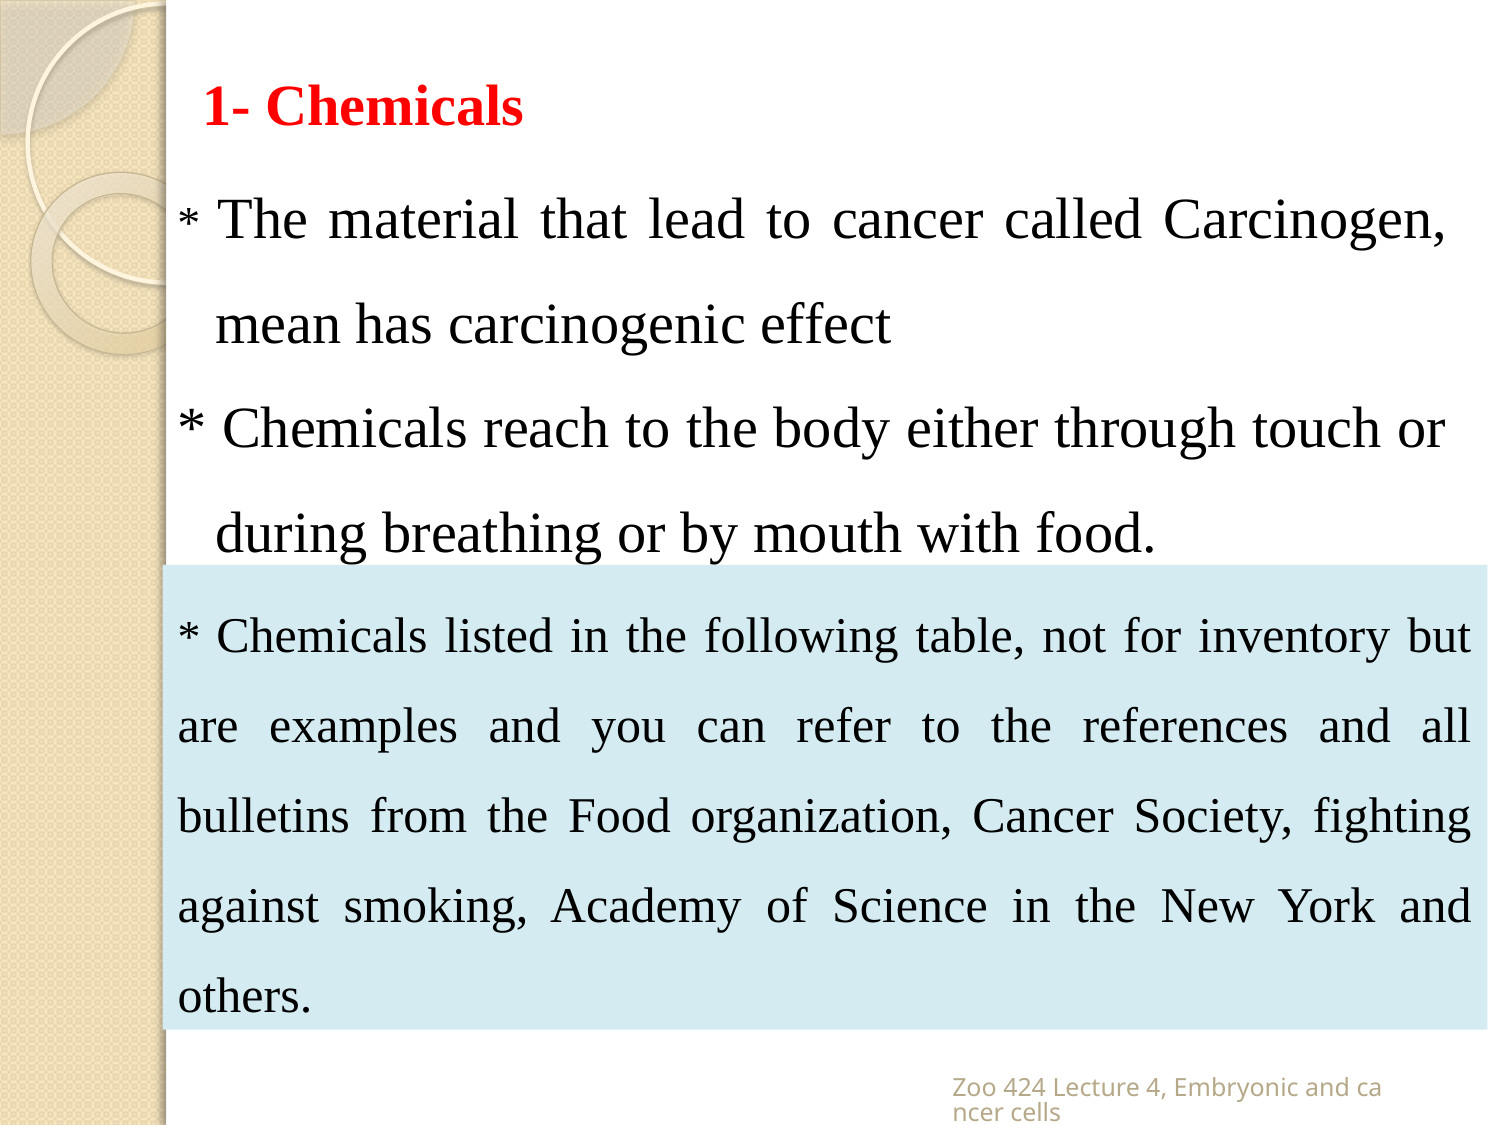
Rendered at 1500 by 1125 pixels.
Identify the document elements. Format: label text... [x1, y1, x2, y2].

text_box * The material that lead to cancer called Carcinogen, mean has carcinogenic effect * Chemicals reach to the body either through touch or during breathing or by mouth with food. [162, 137, 1463, 564]
footer Zoo 424 Lecture 4, Embryonic and cancer cells [937, 1034, 1413, 1113]
text_box * Chemicals listed in the following table, not for inventory but are examples and you can refer to the references and all bulletins from the Food organization, Cancer Society, fighting against smoking, Academy of Science in the New York and others. [162, 564, 1488, 1030]
text_box 1- Chemicals [187, 24, 1175, 145]
